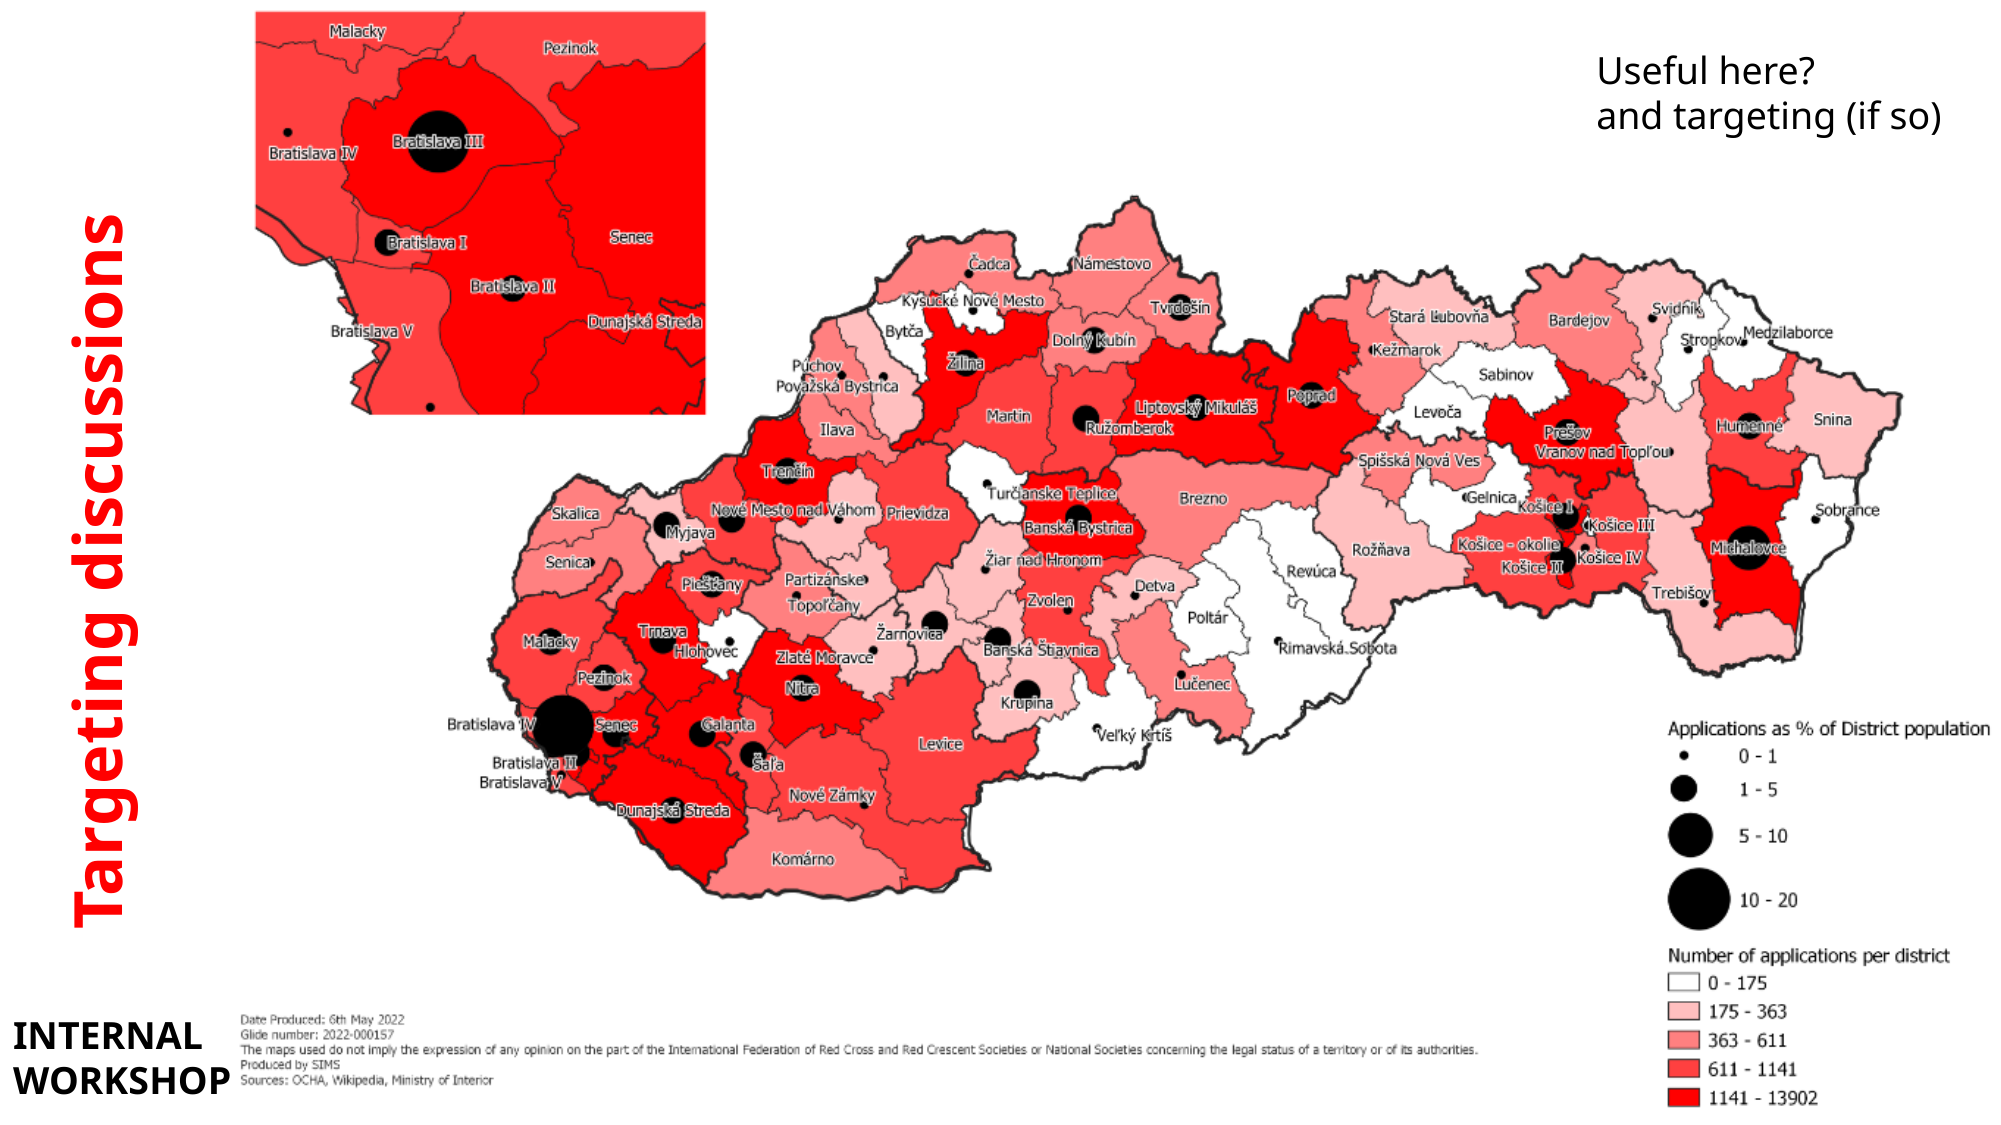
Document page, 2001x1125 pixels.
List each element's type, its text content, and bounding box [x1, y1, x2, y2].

picture [234, 0, 2000, 1125]
text_box Targeting discussions [42, 60, 156, 945]
text_box INTERNAL WORKSHOP [0, 1004, 234, 1110]
